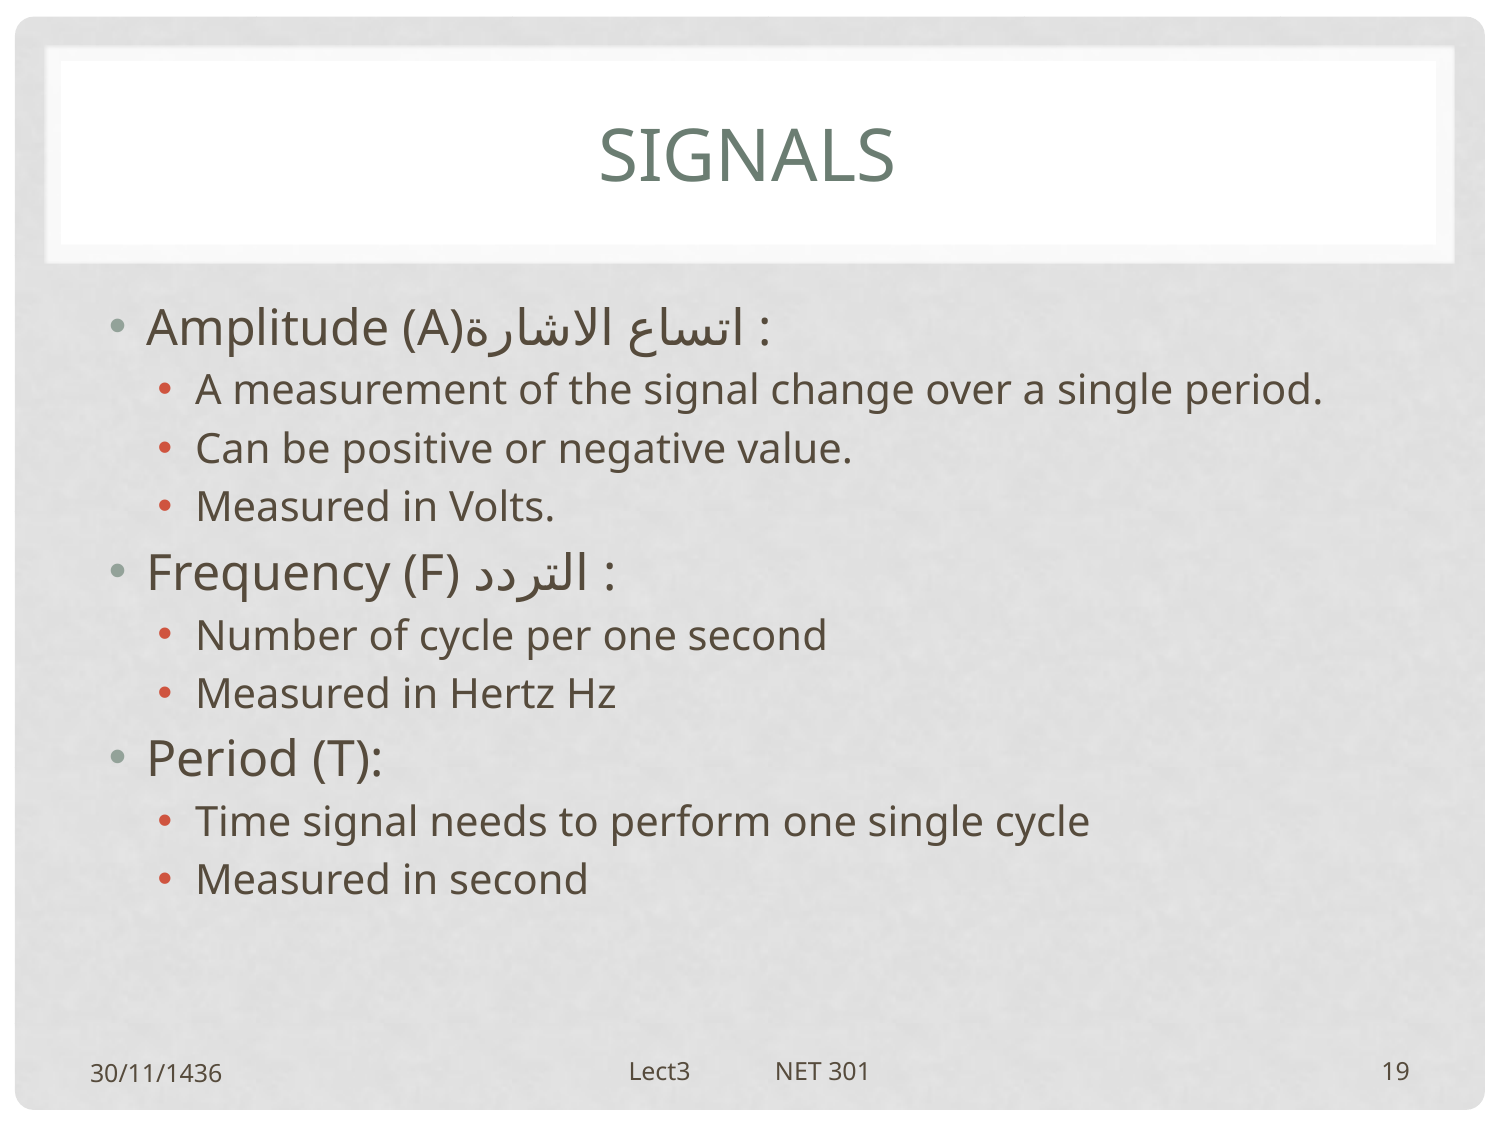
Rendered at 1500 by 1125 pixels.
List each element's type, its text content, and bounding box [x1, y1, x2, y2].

list Amplitude (A)اتساع الاشارة : A measurement of the signal change over a single period. Can be positive or negative value. Measured in Volts. Frequency (F) التردد : Number of cycle per one second Measured in Hertz Hz Period (T): Time signal needs to perform one single cycle Measured in second [75, 287, 1425, 1005]
footer Lect3 NET 301 [512, 1042, 988, 1103]
title Signals [69, 66, 1425, 238]
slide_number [75, 1042, 425, 1103]
slide_number 19 [1074, 1042, 1425, 1103]
